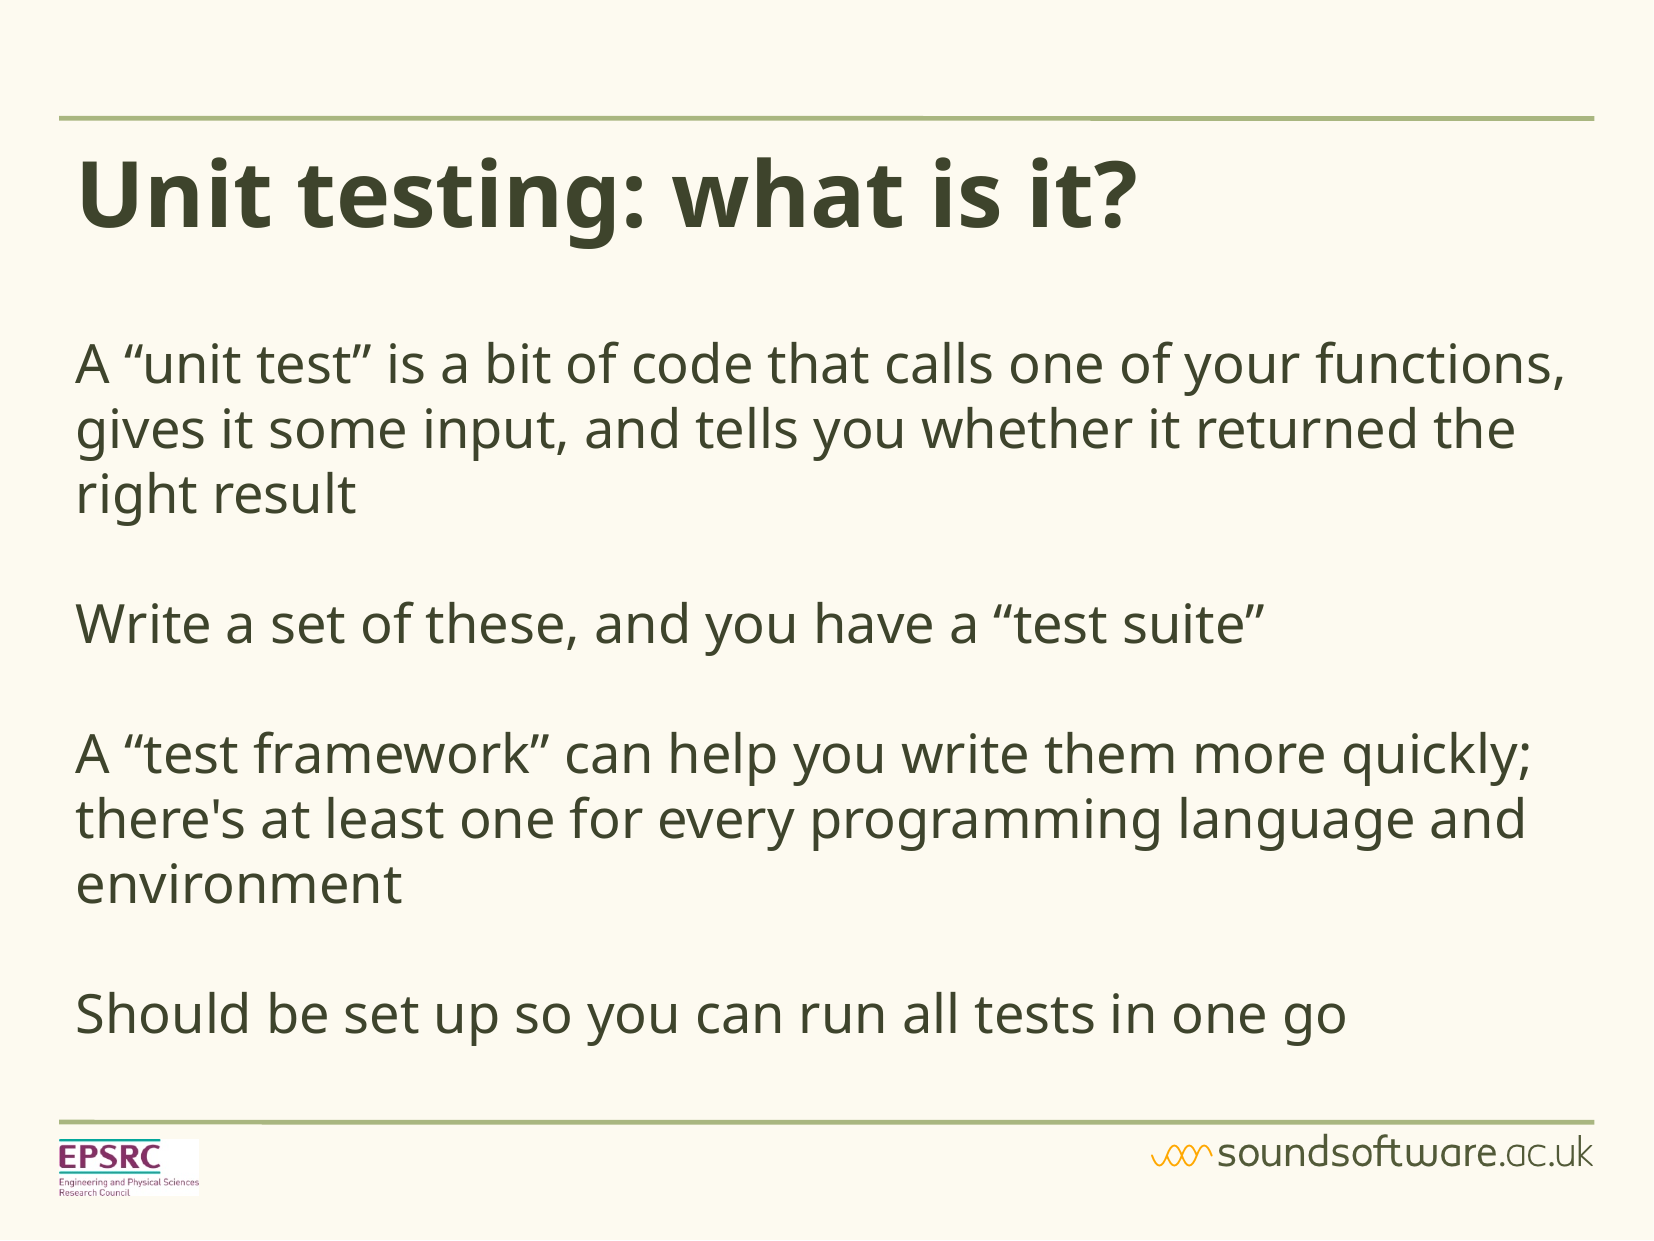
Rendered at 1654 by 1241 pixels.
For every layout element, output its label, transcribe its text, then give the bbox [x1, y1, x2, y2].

text_box Unit testing: what is it? [59, 109, 1593, 273]
picture [1151, 1133, 1593, 1167]
picture [59, 1139, 199, 1196]
text_box A “unit test” is a bit of code that calls one of your functions, gives it some input, and tells you whether it returned the right result Write a set of these, and you have a “test suite” A “test framework” can help you write them more quickly; there's at least one for every programming language and environment Should be set up so you can run all tests in one go [59, 321, 1592, 1138]
